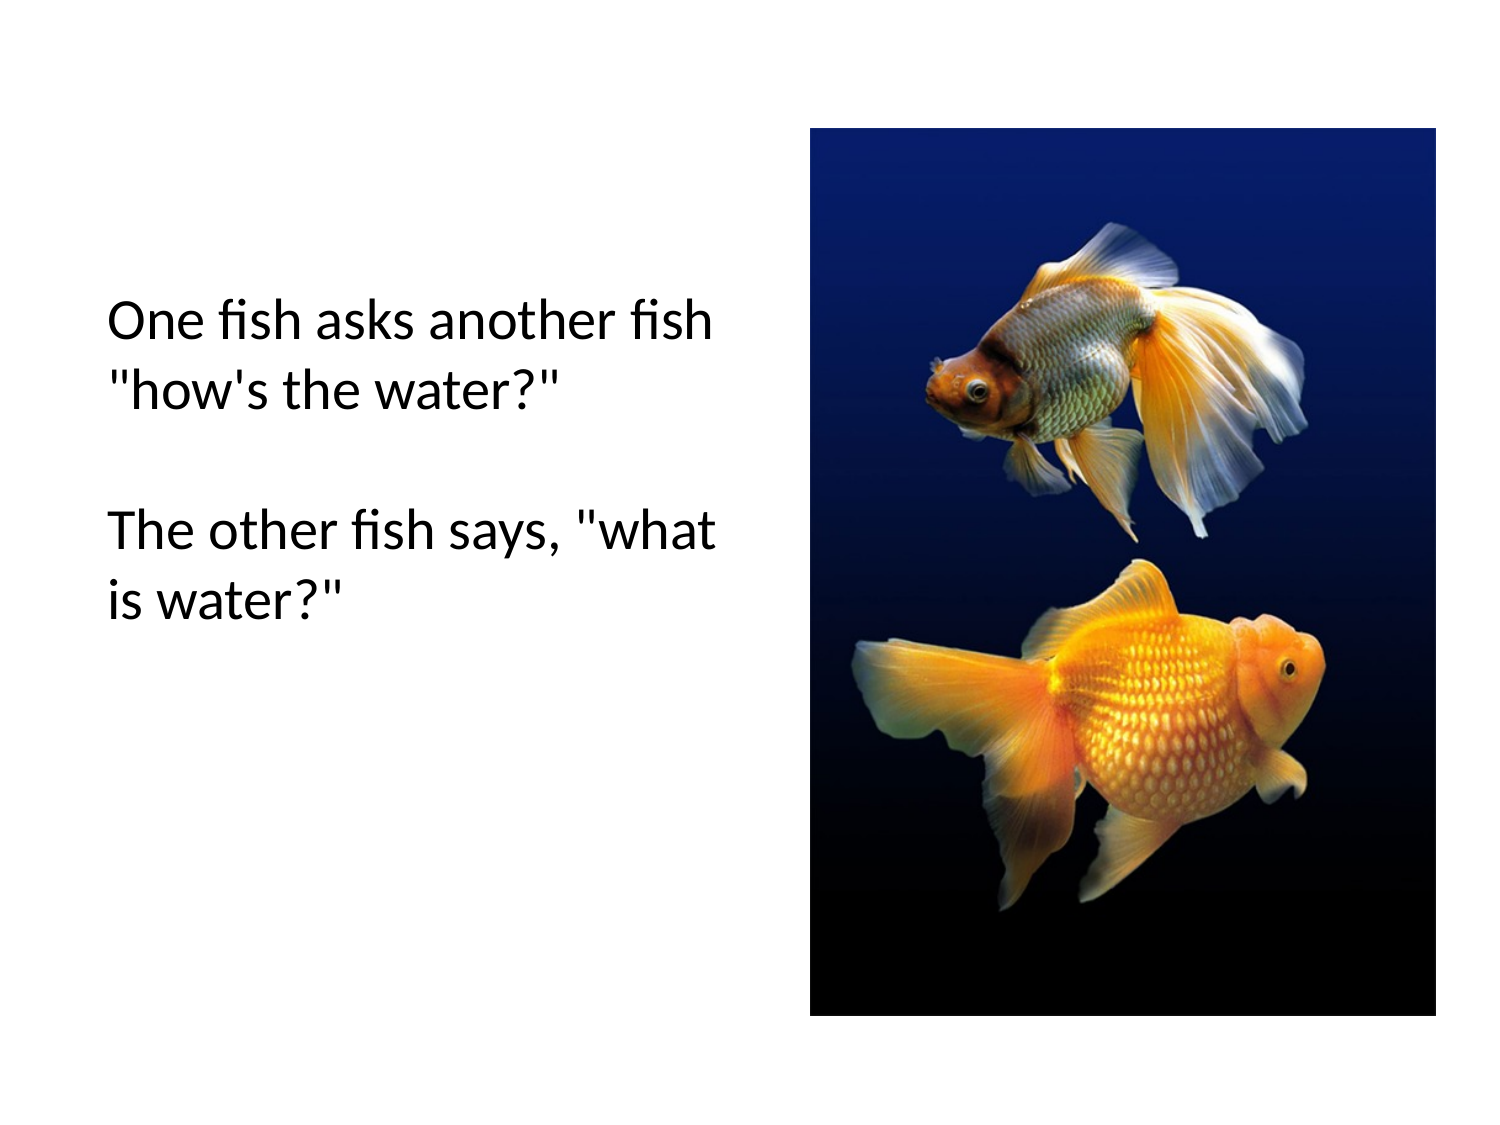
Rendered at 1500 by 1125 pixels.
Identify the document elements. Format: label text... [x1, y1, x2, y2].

picture [810, 128, 1436, 1016]
text_box One fish asks another fish "how's the water?" The other fish says, "what is water?" [92, 273, 765, 639]
